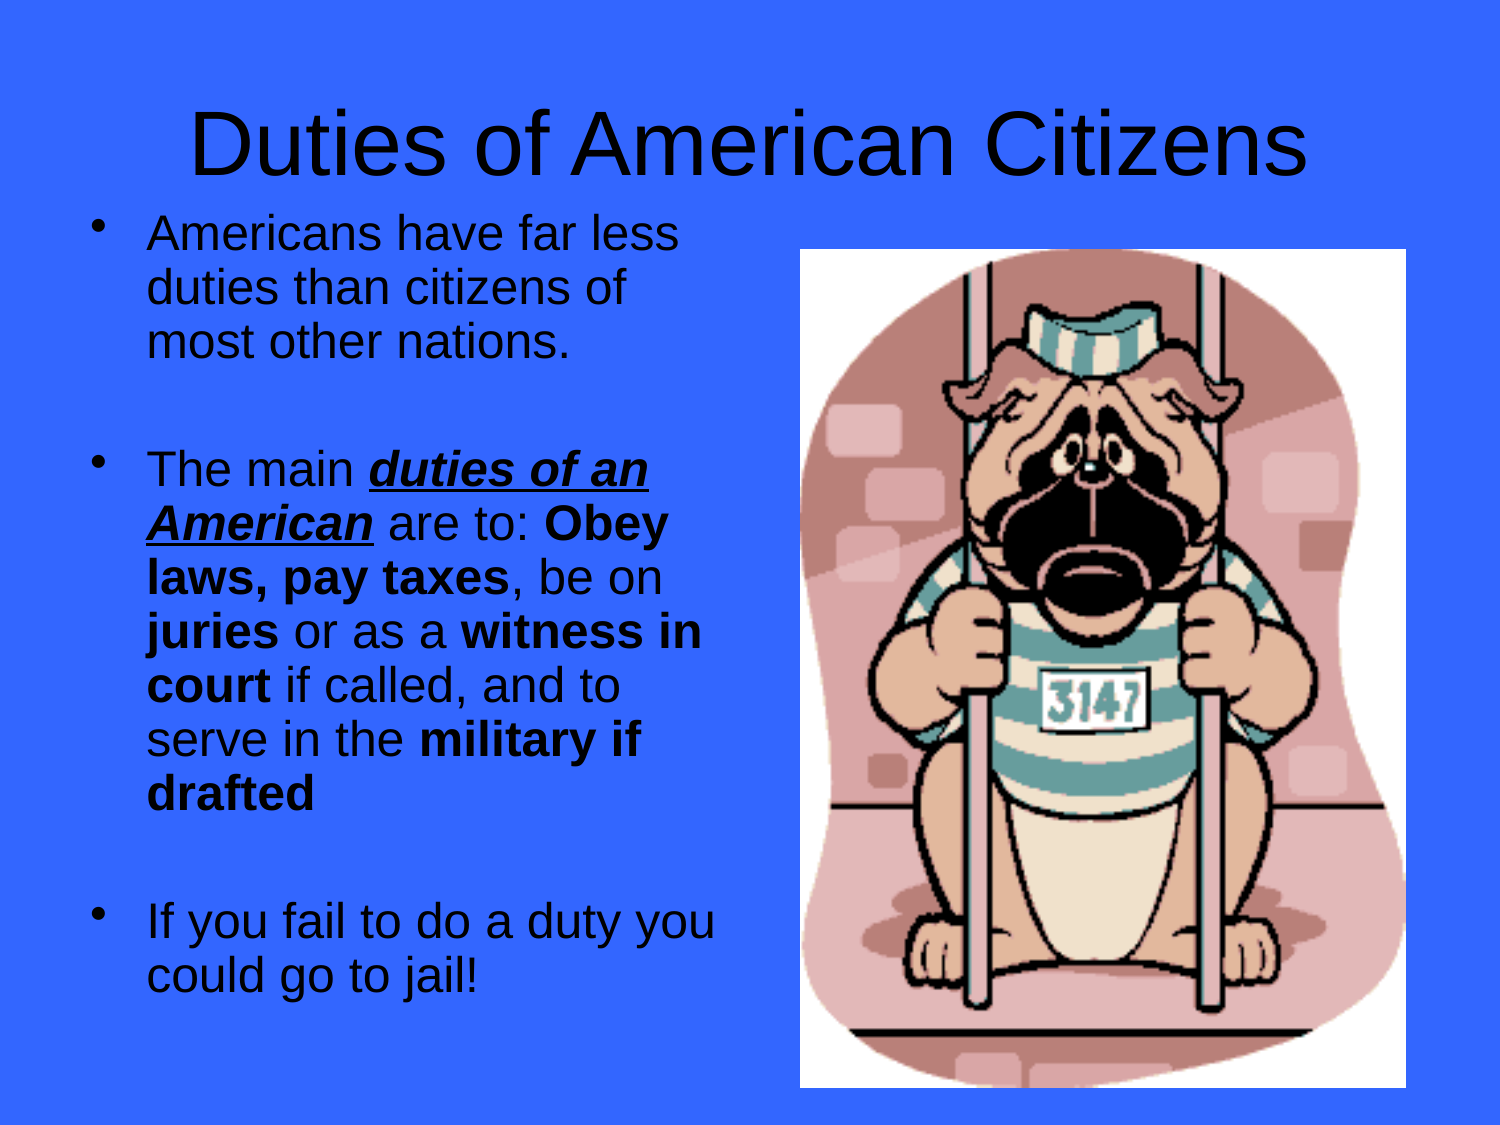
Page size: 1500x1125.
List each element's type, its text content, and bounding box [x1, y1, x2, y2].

picture [799, 249, 1406, 1088]
list Americans have far less duties than citizens of most other nations. The main duties of an American are to: Obey laws, pay taxes, be on juries or as a witness in court if called, and to serve in the military if drafted If you fail to do a duty you could go to jail! [75, 200, 738, 1088]
title Duties of American Citizens [75, 45, 1425, 233]
